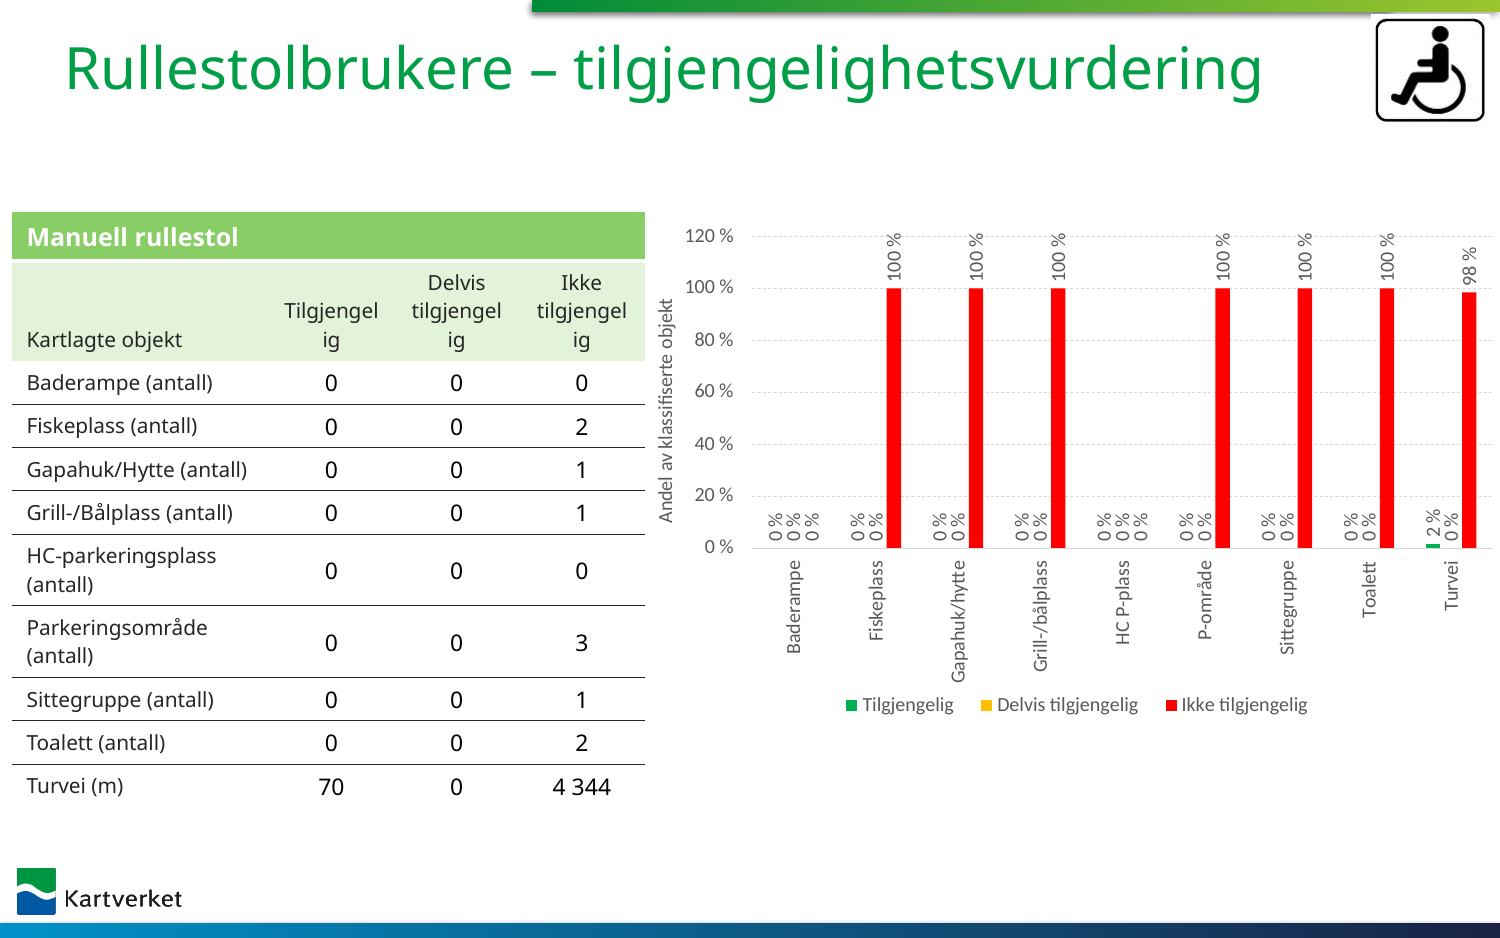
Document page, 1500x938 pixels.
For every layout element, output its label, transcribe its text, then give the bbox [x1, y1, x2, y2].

table_cell Turvei (m) [12, 765, 269, 807]
table_cell 1 [519, 448, 638, 490]
table_cell Gapahuk/Hytte (antall) [12, 448, 269, 490]
text_box Rullestolbrukere – tilgjengelighetsvurdering [49, 12, 1372, 109]
table_cell 0 [269, 678, 394, 720]
picture [643, 218, 1500, 728]
table_cell 3 [519, 606, 638, 677]
table_cell 0 [394, 765, 519, 807]
table_cell 0 [394, 361, 519, 404]
table_cell Baderampe (antall) [12, 361, 269, 404]
table_cell Sittegruppe (antall) [12, 678, 269, 720]
table_cell 0 [269, 606, 394, 677]
table_header Manuell rullestol [12, 212, 645, 259]
table_cell 0 [269, 361, 394, 404]
table_cell 0 [269, 721, 394, 764]
table_cell 4 344 [519, 765, 645, 807]
table_cell Delvis tilgjengelig [394, 263, 519, 361]
table_cell Kartlagte objekt [12, 263, 269, 361]
table_cell 0 [394, 535, 519, 605]
table_cell 1 [519, 678, 638, 720]
table_cell 1 [519, 491, 638, 534]
table_cell 0 [394, 491, 519, 534]
table_cell Fiskeplass (antall) [12, 405, 269, 447]
table_cell HC-parkeringsplass (antall) [12, 535, 269, 605]
table_cell 0 [394, 606, 519, 677]
table_cell 0 [269, 491, 394, 534]
table_cell Toalett (antall) [12, 721, 269, 764]
table_cell 0 [519, 535, 638, 605]
table_cell Grill-/Bålplass (antall) [12, 491, 269, 534]
table_cell Tilgjengelig [269, 263, 394, 361]
table_cell 2 [519, 721, 645, 764]
table_cell 0 [394, 405, 519, 447]
picture [1371, 13, 1491, 127]
table_cell 0 [269, 448, 394, 490]
table_cell 70 [269, 765, 394, 807]
table_cell 2 [519, 405, 638, 447]
table_cell 0 [269, 535, 394, 605]
table_cell 0 [519, 361, 638, 404]
table_cell 0 [394, 721, 519, 764]
table_cell 0 [394, 678, 519, 720]
table_cell 0 [394, 448, 519, 490]
table_cell 0 [269, 405, 394, 447]
table_cell Parkeringsområde (antall) [12, 606, 269, 677]
table_cell Ikke tilgjengelig [519, 263, 638, 361]
